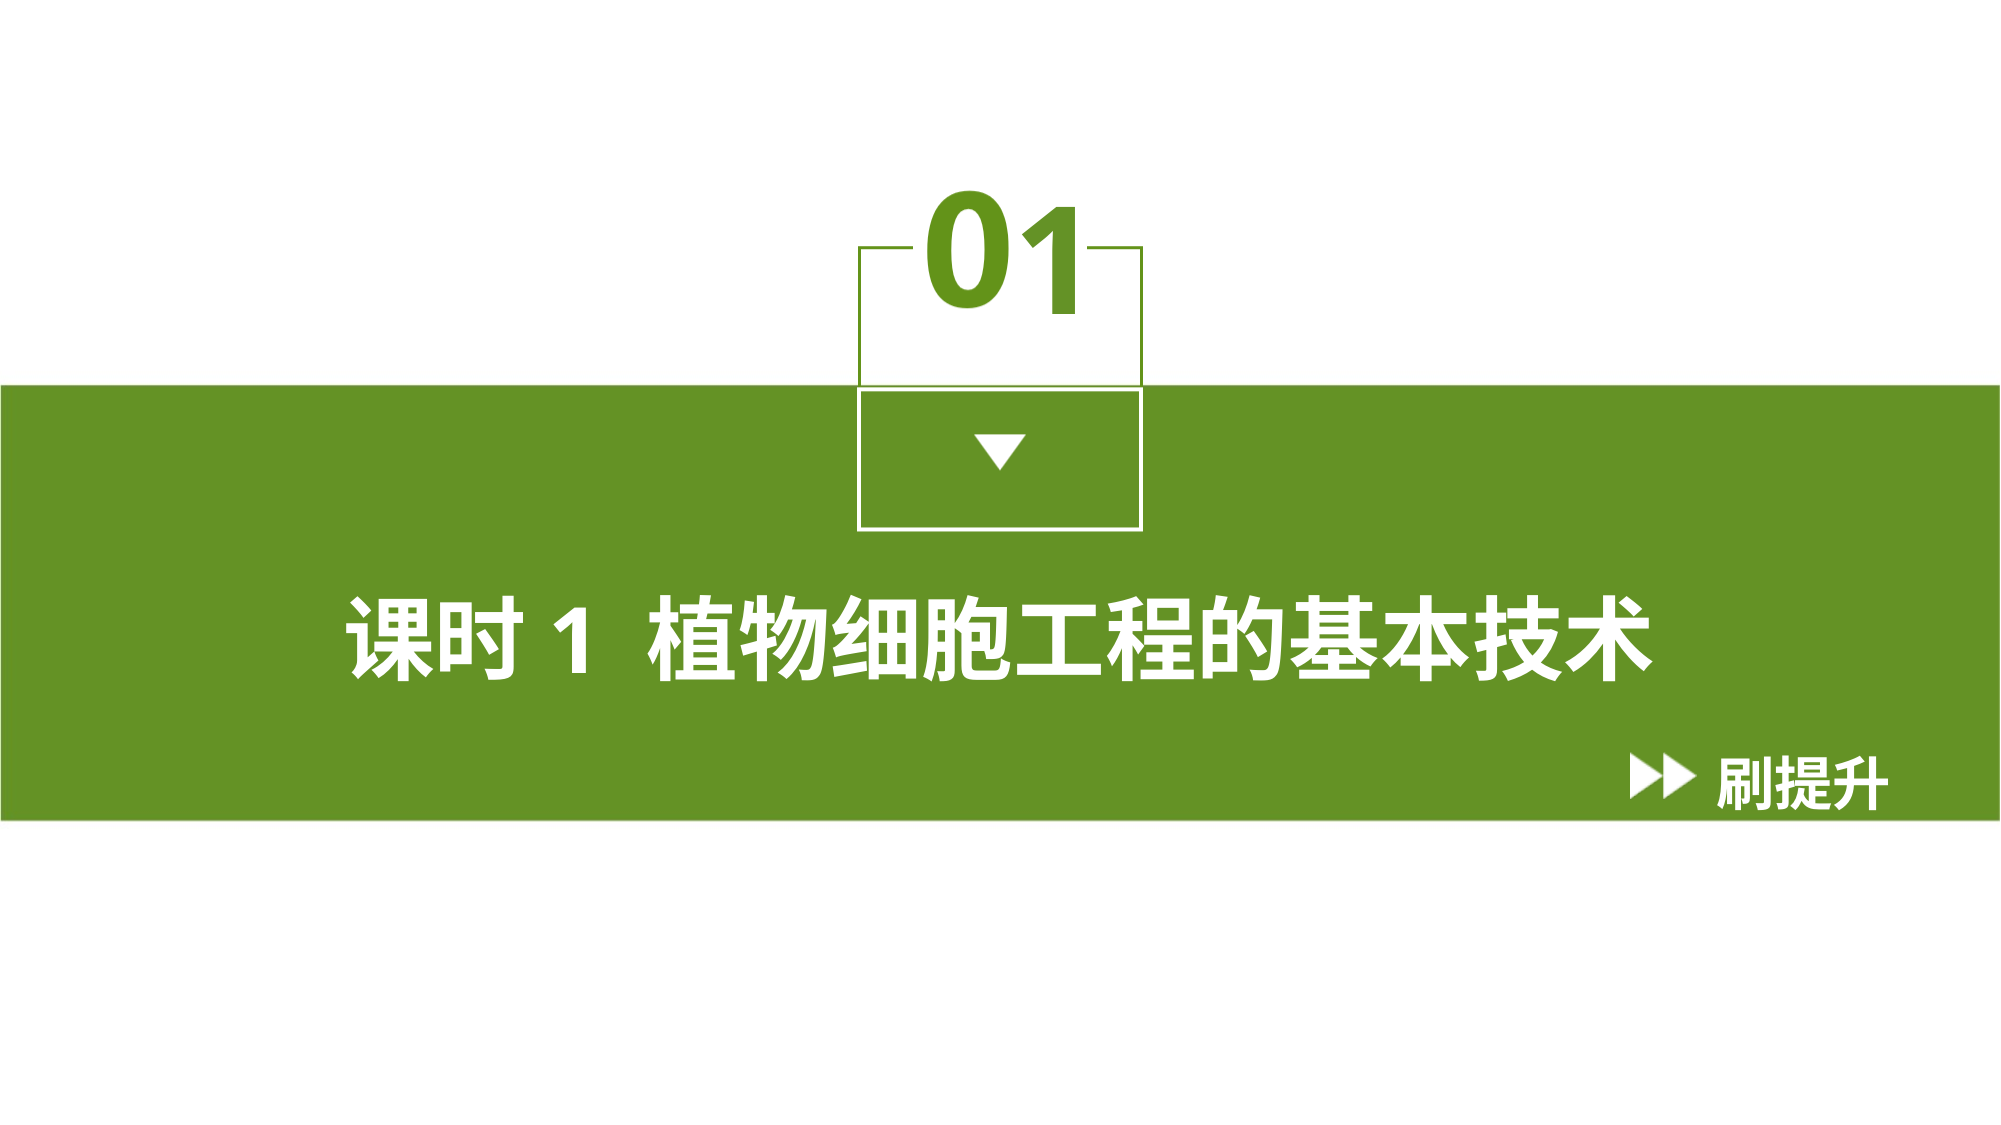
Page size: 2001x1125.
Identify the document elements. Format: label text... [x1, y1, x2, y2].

text_box 课时1 植物细胞工程的基本技术 [0, 572, 2000, 699]
text_box 刷提升 [1715, 718, 1997, 812]
picture [0, 0, 2000, 572]
text_box 1 [1013, 156, 1173, 353]
picture [0, 699, 2000, 1125]
